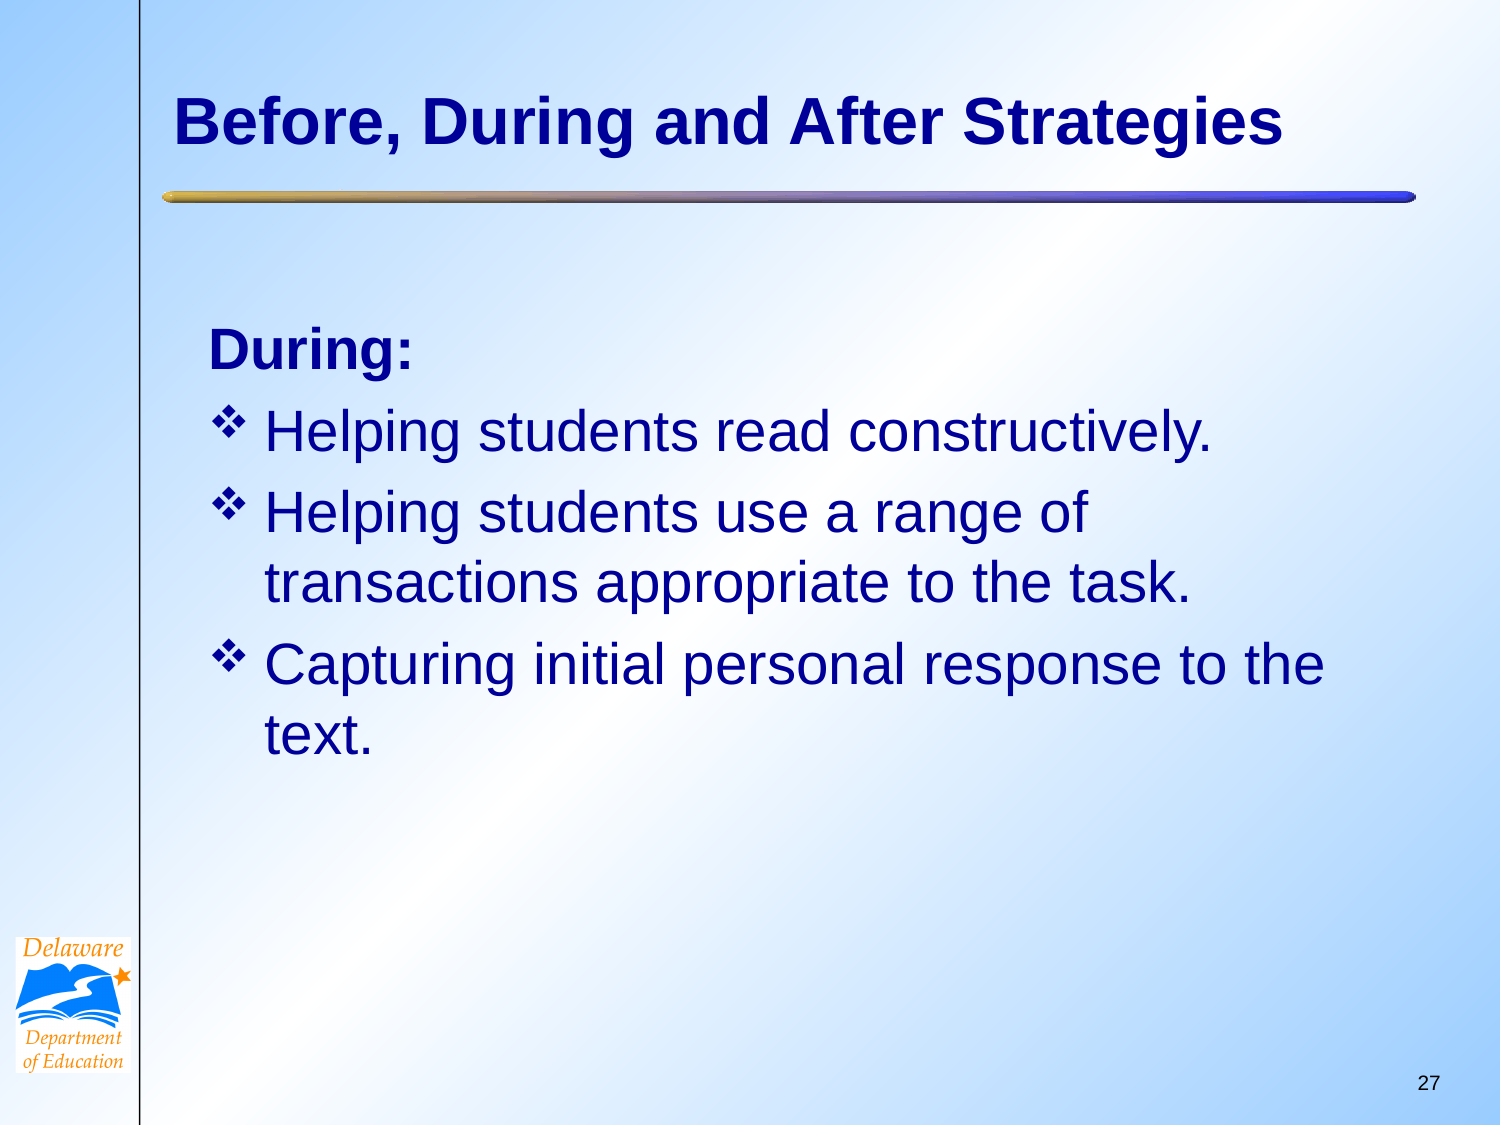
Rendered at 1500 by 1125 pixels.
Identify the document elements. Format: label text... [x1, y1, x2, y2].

picture [15, 937, 131, 1073]
slide_number 26 [1142, 1054, 1456, 1110]
title Before, During and After Strategies [165, 25, 1451, 166]
picture [152, 189, 1425, 204]
text_box During: Helping students read constructively. Helping students use a range of transactions appropriate to the task. Capturing initial personal response to the text. [193, 303, 1350, 760]
